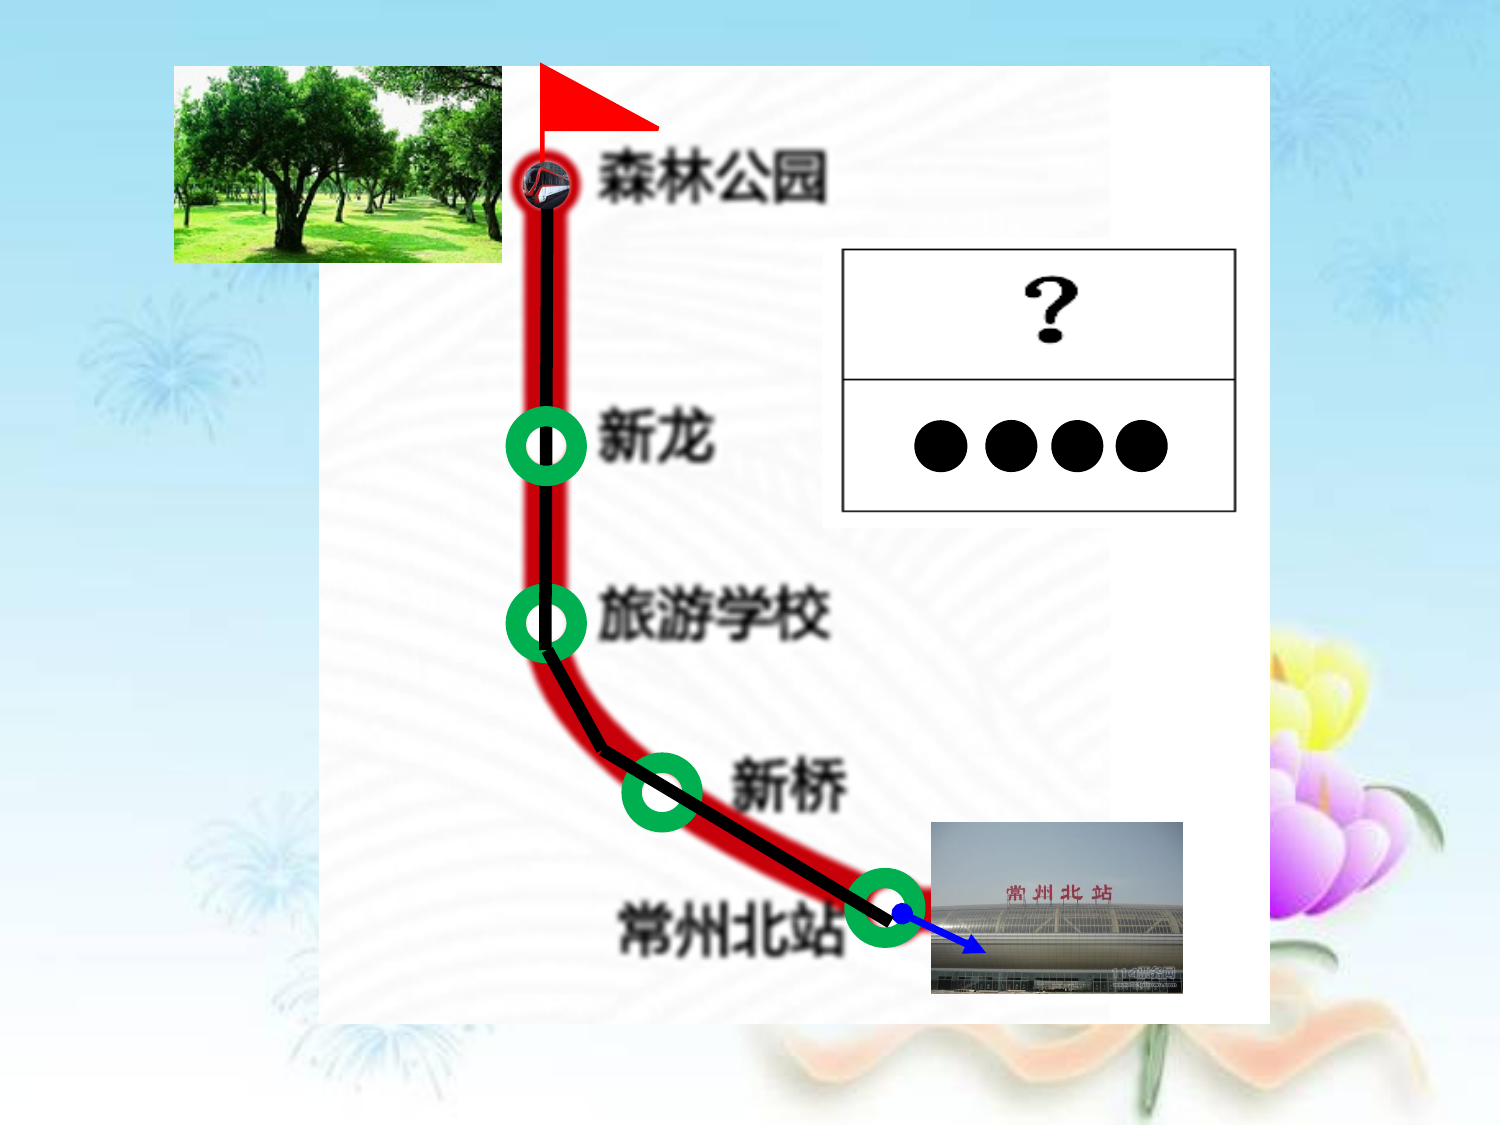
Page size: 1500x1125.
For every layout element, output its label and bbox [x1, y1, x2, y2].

text_box [542, 66, 659, 192]
text_box [547, 649, 603, 750]
text_box [602, 749, 891, 923]
picture [0, 0, 1500, 1125]
